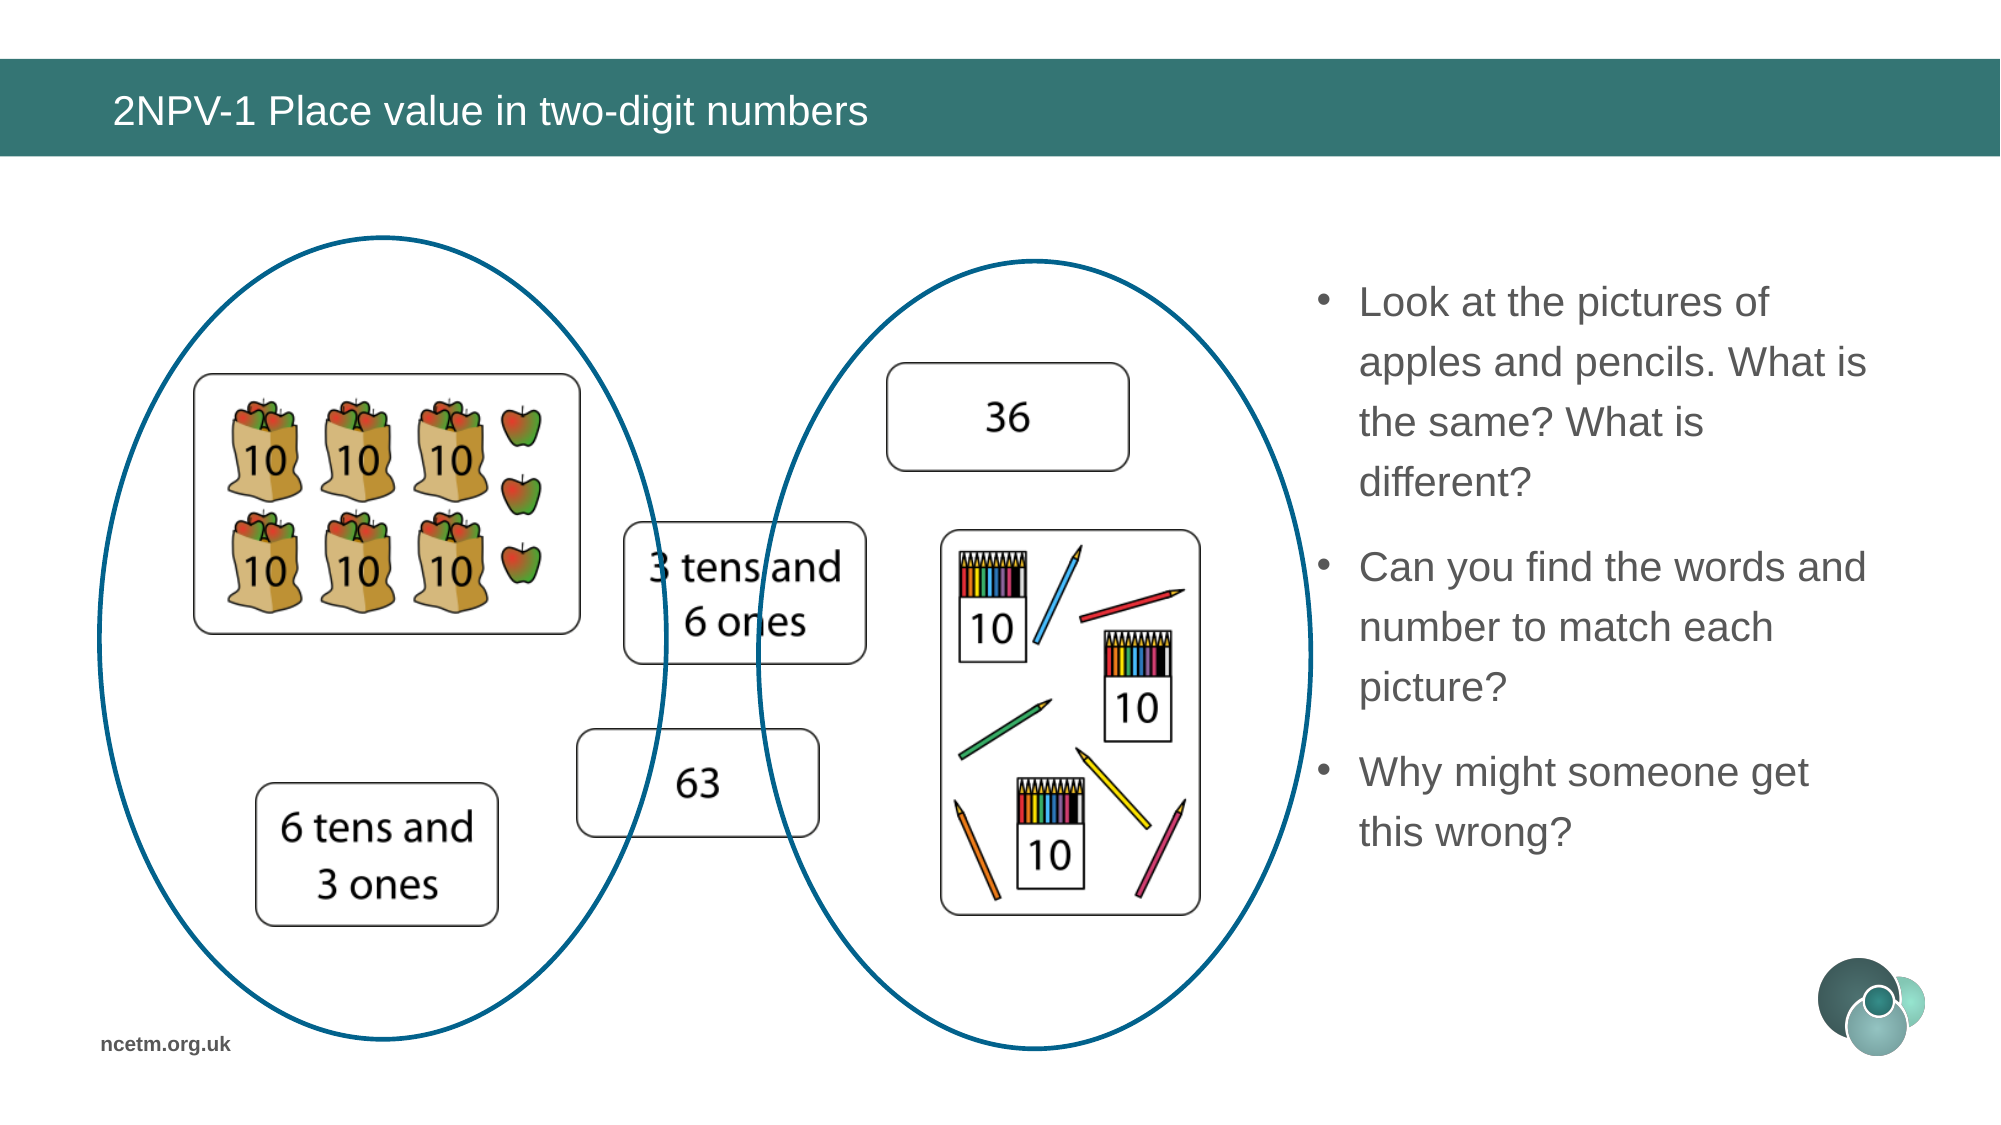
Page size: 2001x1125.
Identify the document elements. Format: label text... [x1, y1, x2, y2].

picture [623, 520, 663, 665]
title 2NPV-1 Place value in two-digit numbers [97, 76, 1945, 147]
picture [767, 728, 820, 838]
text_box Look at the pictures of apples and pencils. What is the same? What is different? Can you find the words and number to match each picture? Why might someone get this wrong? [1301, 257, 1900, 885]
picture [1818, 958, 1925, 1056]
picture [193, 373, 581, 635]
picture [939, 528, 1201, 917]
text_box [758, 261, 1301, 1049]
picture [885, 362, 1130, 473]
text_box [99, 237, 666, 1040]
picture [762, 520, 868, 665]
picture [255, 782, 499, 927]
picture [575, 728, 656, 838]
picture [657, 520, 772, 665]
picture [633, 728, 786, 838]
